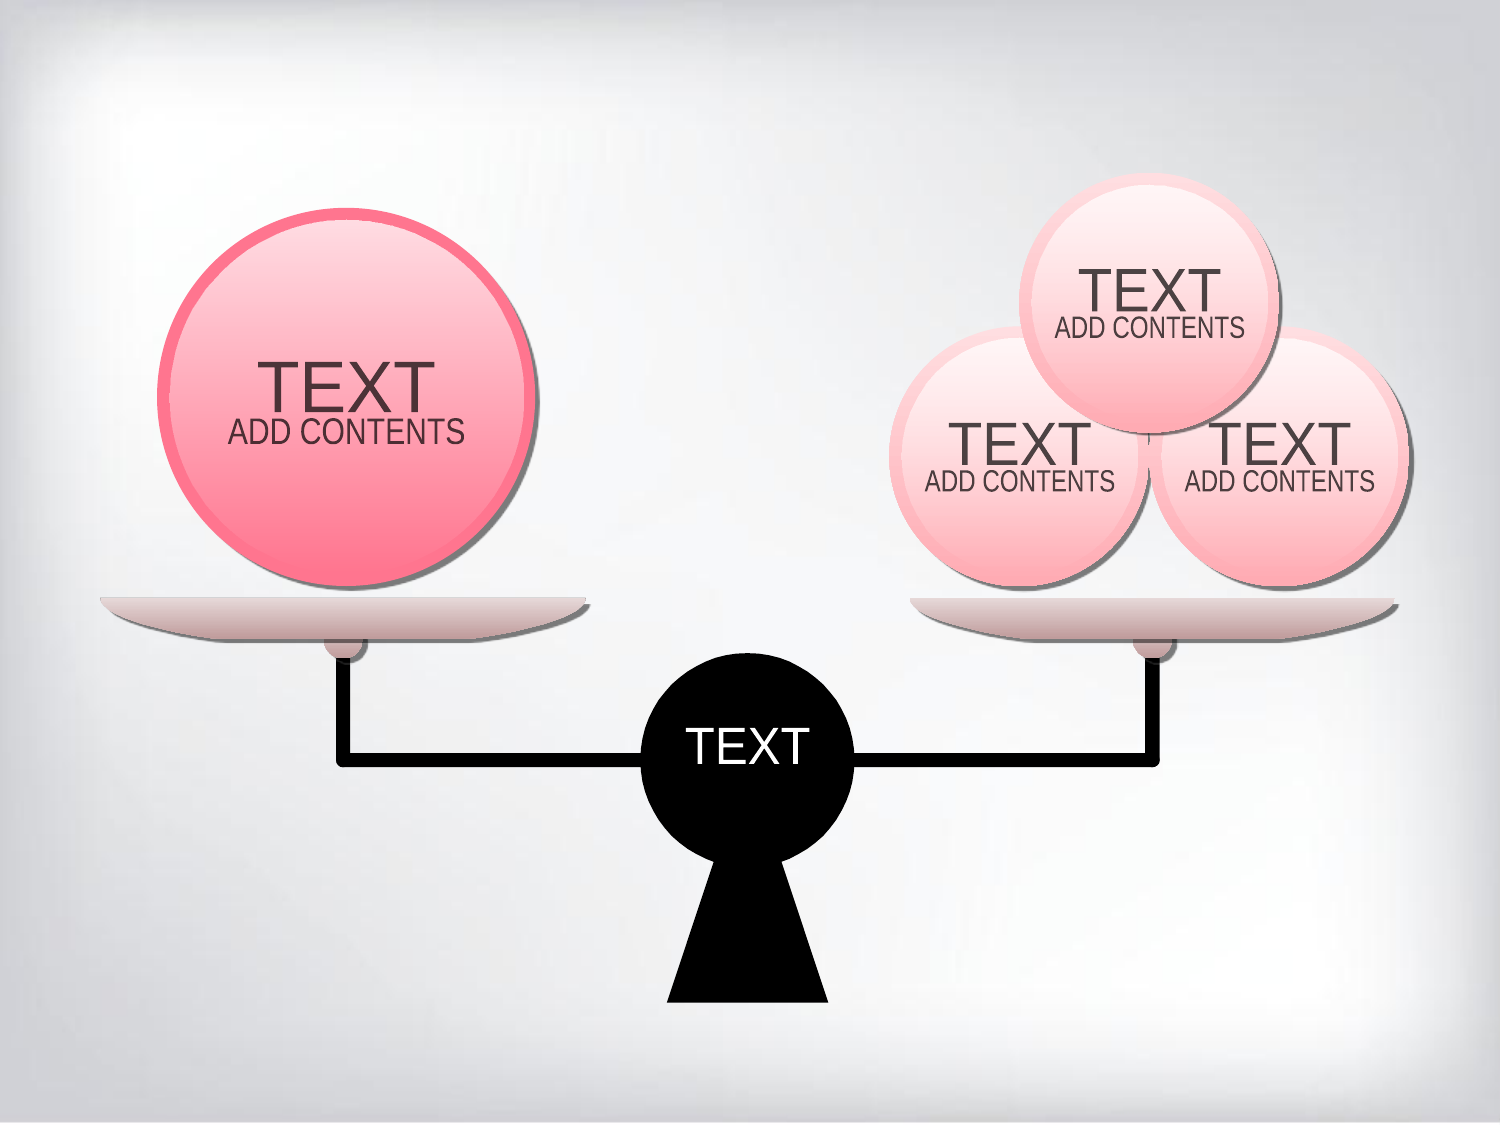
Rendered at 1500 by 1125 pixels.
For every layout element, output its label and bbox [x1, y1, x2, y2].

text_box [100, 172, 1410, 1003]
picture [0, 0, 1500, 1125]
